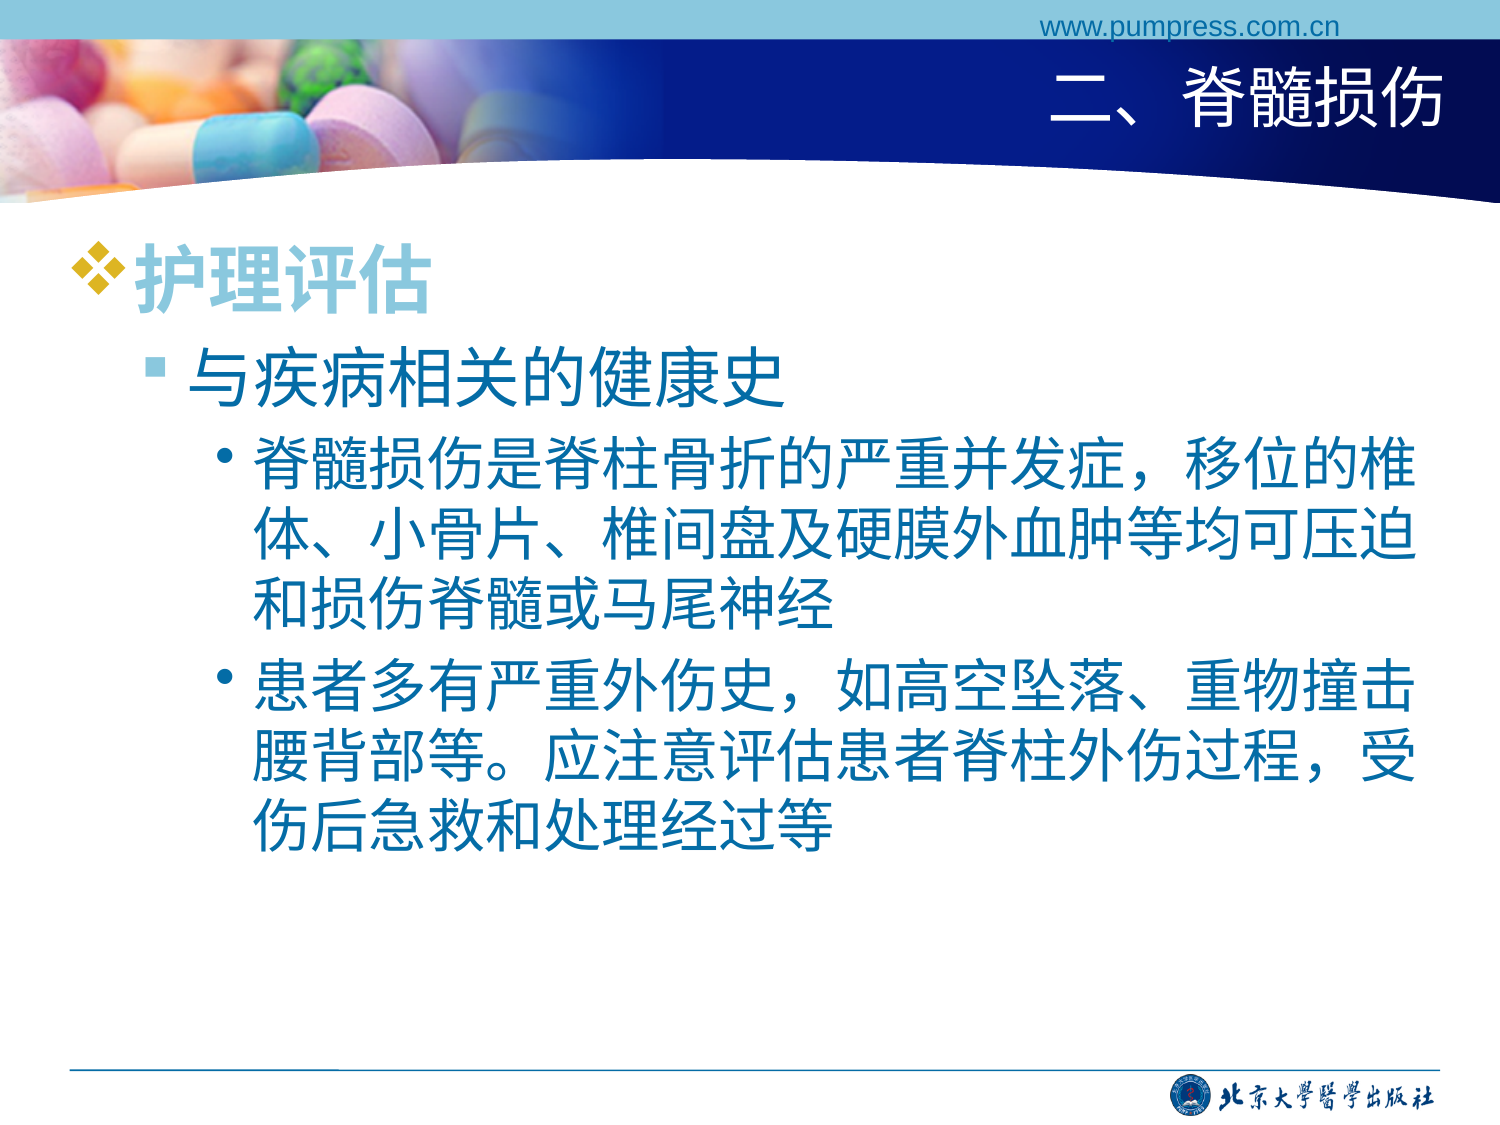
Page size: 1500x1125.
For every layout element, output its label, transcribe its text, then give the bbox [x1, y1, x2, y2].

picture [0, 40, 1500, 203]
slide_number www.pumpress.com.cn [1025, 0, 1463, 38]
picture [1170, 1074, 1436, 1118]
list 护理评估 与疾病相关的健康史 脊髓损伤是脊柱骨折的严重并发症，移位的椎体、小骨片、椎间盘及硬膜外血肿等均可压迫和损伤脊髓或马尾神经 患者多有严重外伤史，如高空坠落、重物撞击腰背部等。应注意评估患者脊柱外伤过程，受伤后急救和处理经过等 [49, 224, 1463, 1026]
title 二、脊髓损伤 [137, 49, 1463, 143]
